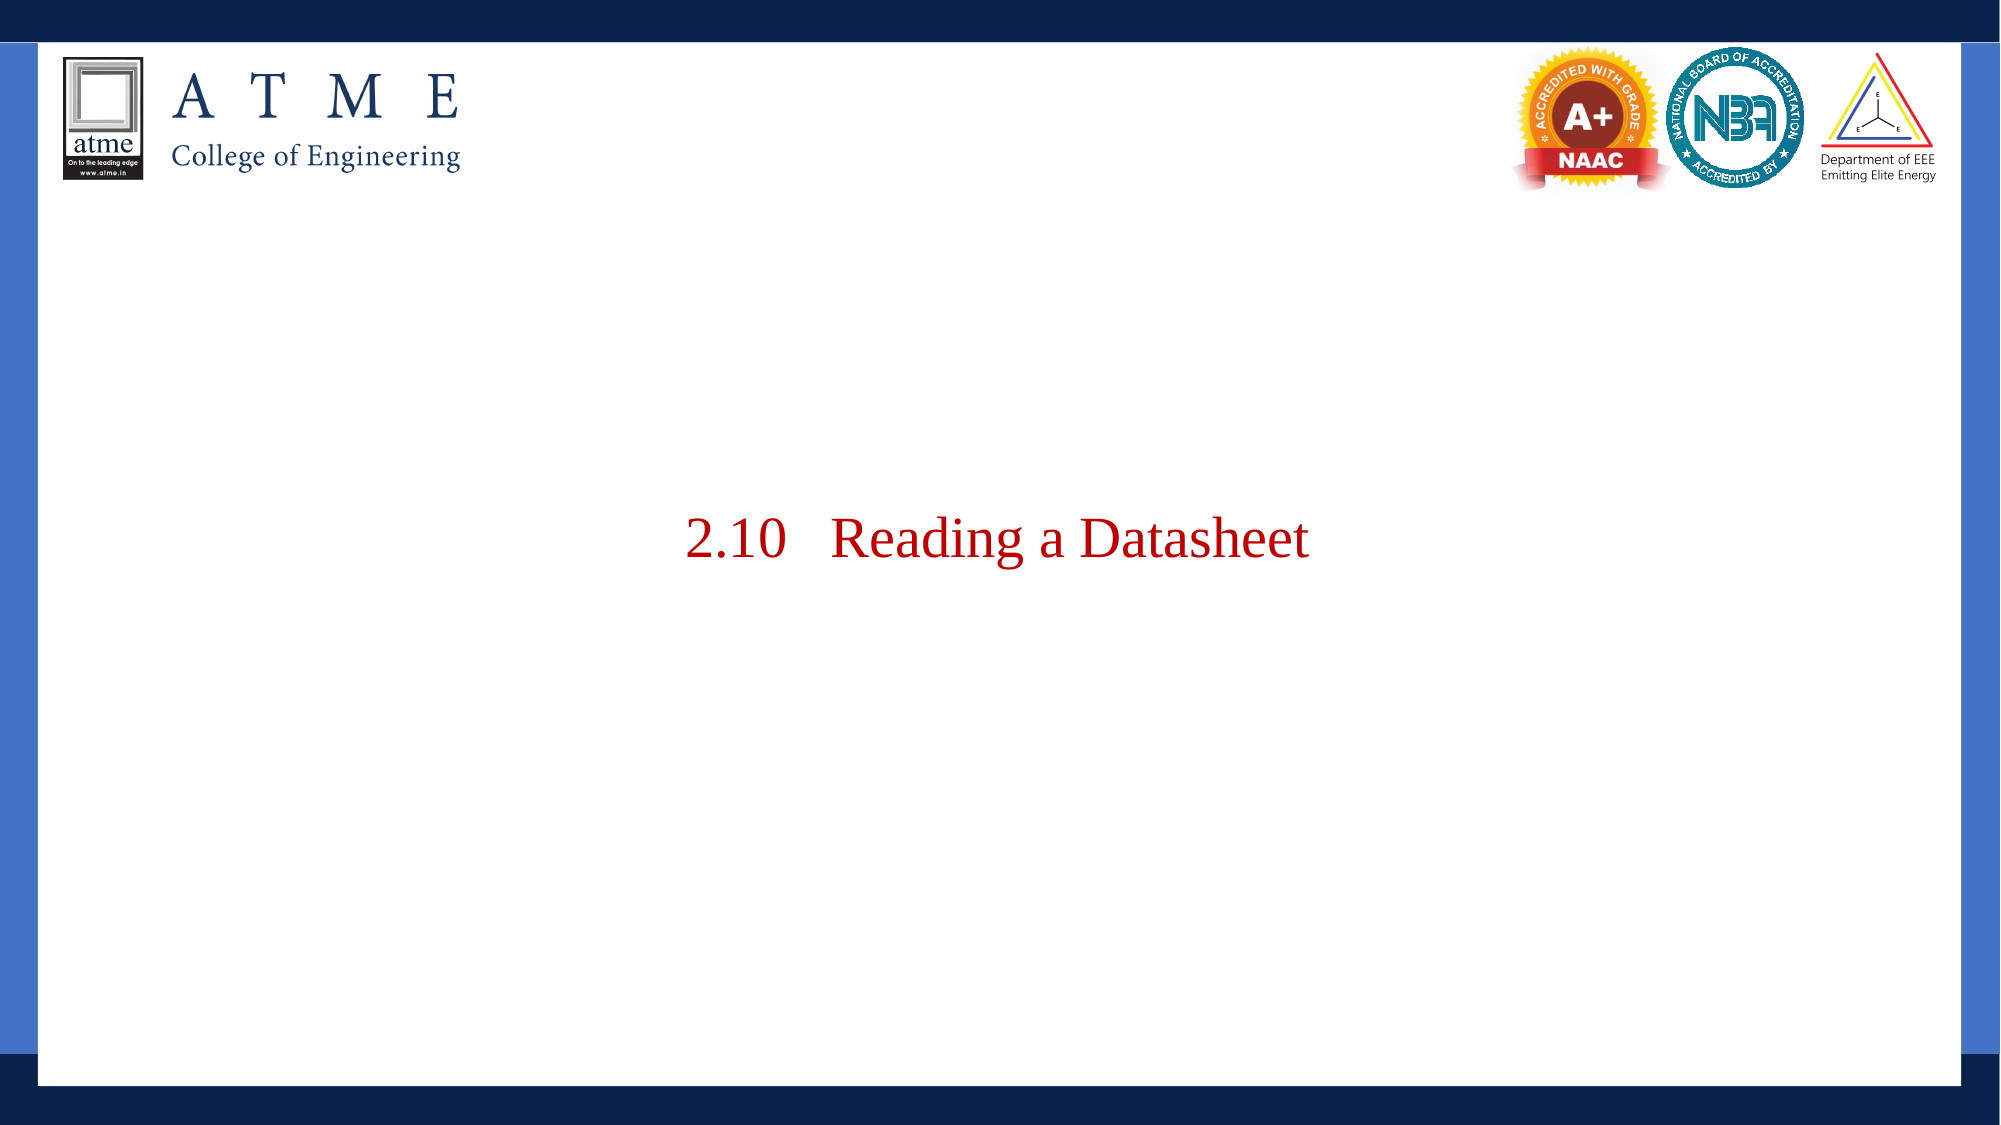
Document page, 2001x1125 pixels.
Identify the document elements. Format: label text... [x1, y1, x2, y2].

list 2.10 Reading a Datasheet [187, 337, 1808, 1000]
picture [1815, 49, 1939, 184]
picture [1666, 47, 1804, 188]
picture [0, 0, 2000, 43]
picture [0, 1054, 2000, 1125]
picture [63, 57, 461, 180]
picture [1531, 60, 1651, 180]
